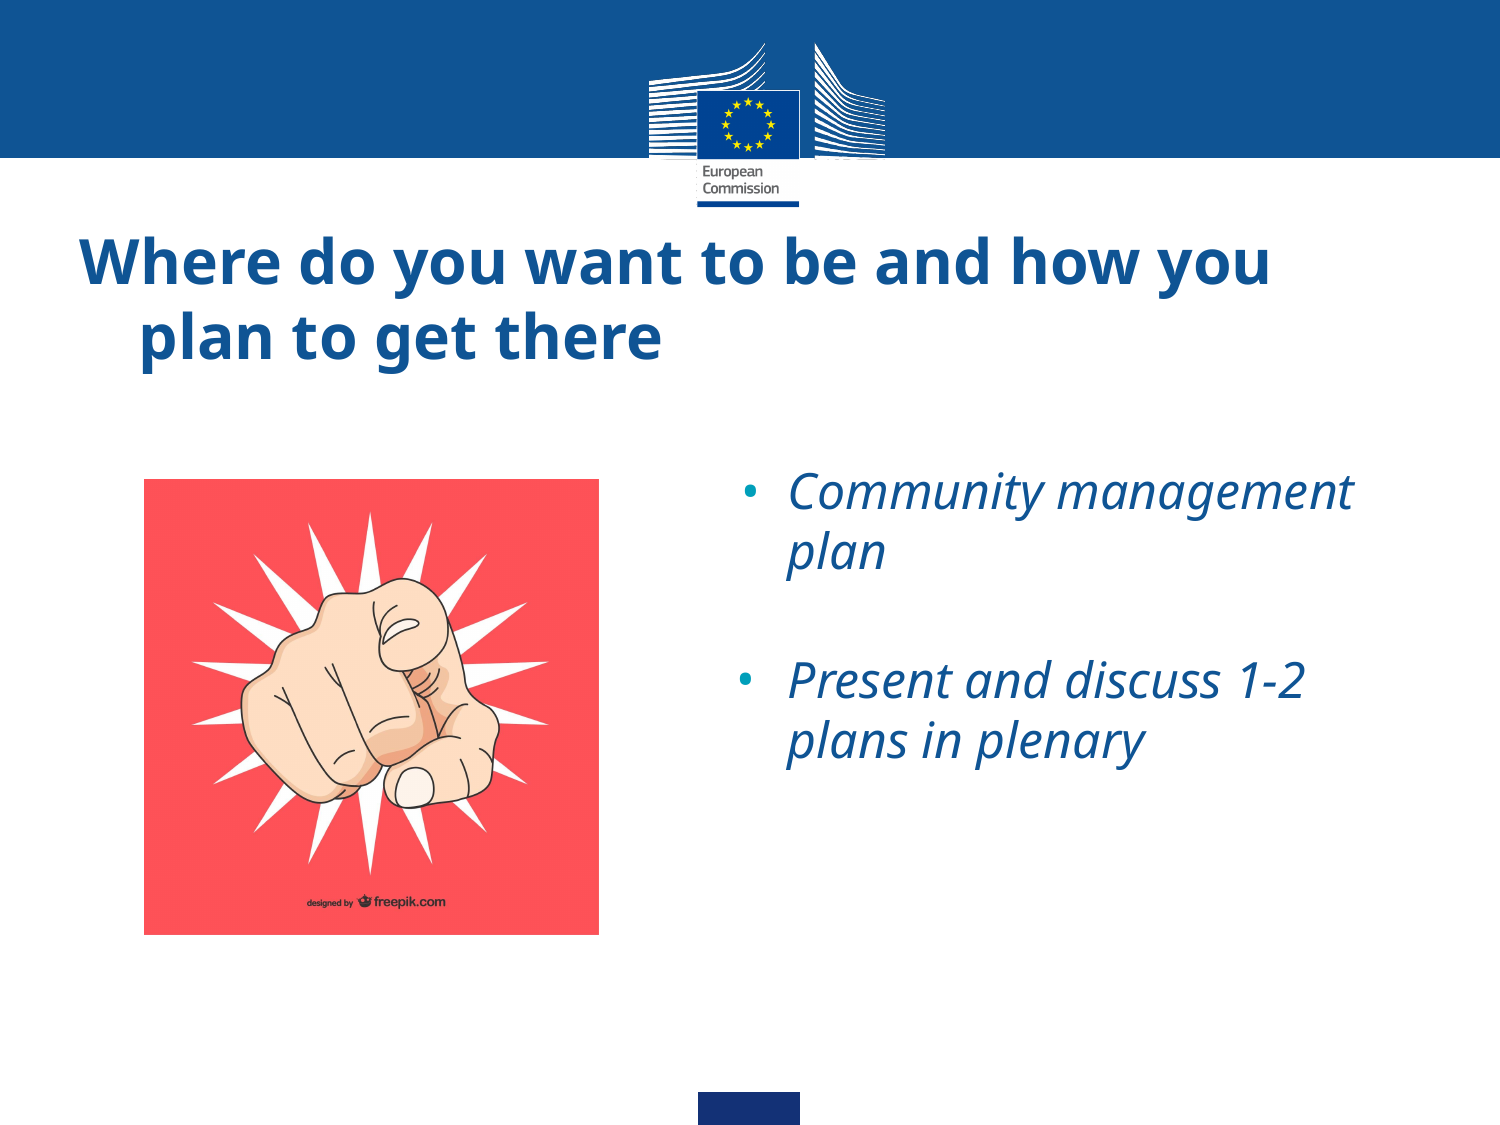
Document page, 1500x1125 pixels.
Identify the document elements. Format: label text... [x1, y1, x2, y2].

list Community management plan Present and discuss 1-2 plans in plenary [651, 383, 1425, 963]
picture [144, 479, 600, 935]
title Where do you want to be and how you plan to get there [64, 219, 1415, 374]
picture [649, 42, 885, 208]
